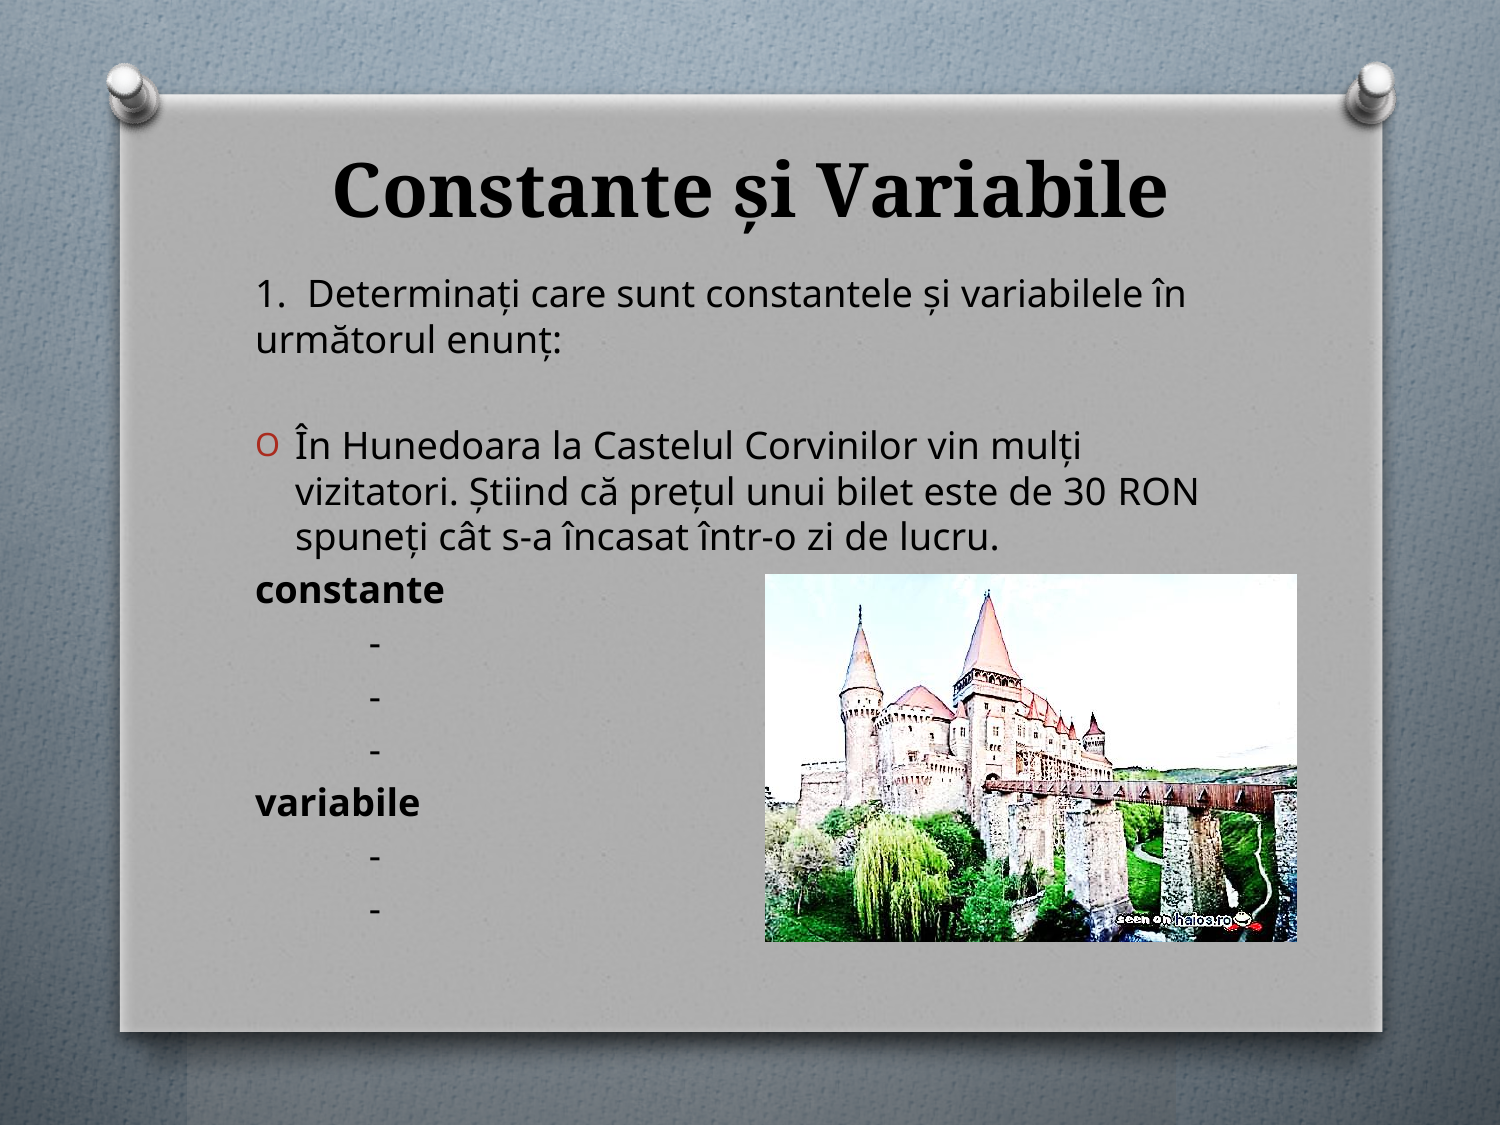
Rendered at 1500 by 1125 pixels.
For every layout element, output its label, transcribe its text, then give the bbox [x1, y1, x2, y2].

title Constante și Variabile [179, 134, 1323, 332]
picture [764, 574, 1297, 943]
list 1. Determinaţi care sunt constantele şi variabilele în următorul enunţ: În Hunedoara la Castelul Corvinilor vin mulţi vizitatori. Ştiind că preţul unui bilet este de 30 RON spuneţi cât s-a încasat într-o zi de lucru. constante - - - variabile - - [240, 262, 1257, 939]
picture [75, 29, 198, 153]
picture [1317, 35, 1439, 156]
